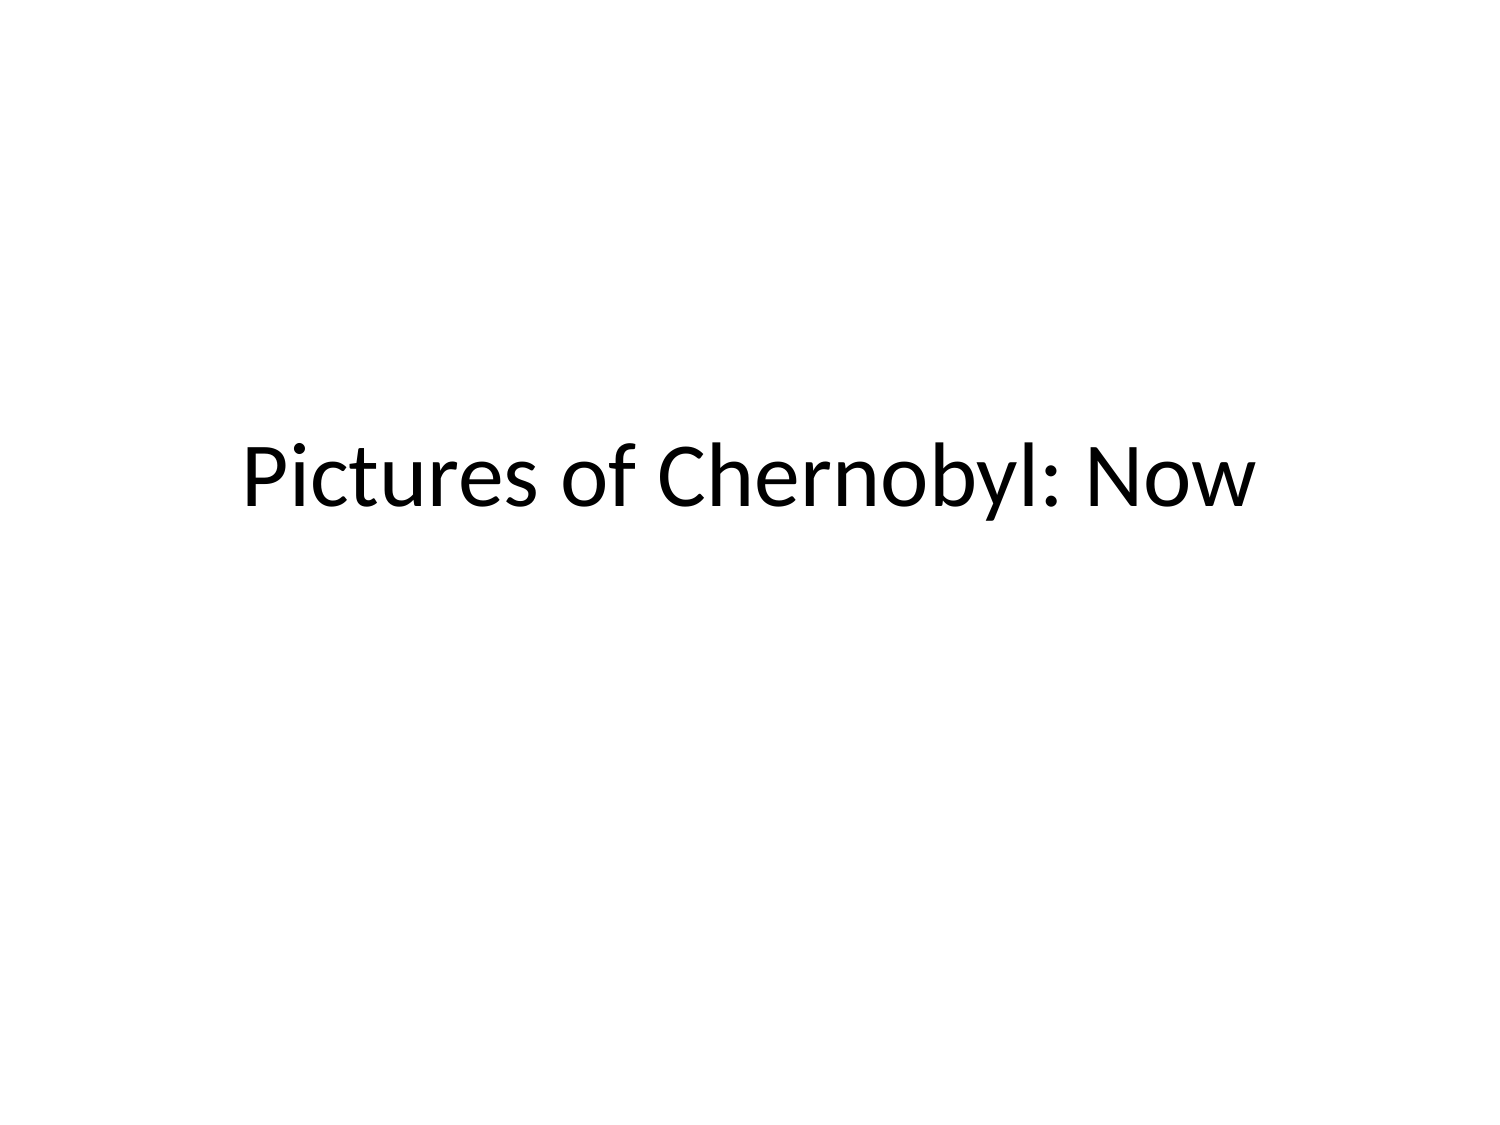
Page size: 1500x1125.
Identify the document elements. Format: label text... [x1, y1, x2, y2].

title Pictures of Chernobyl: Now [112, 349, 1388, 591]
